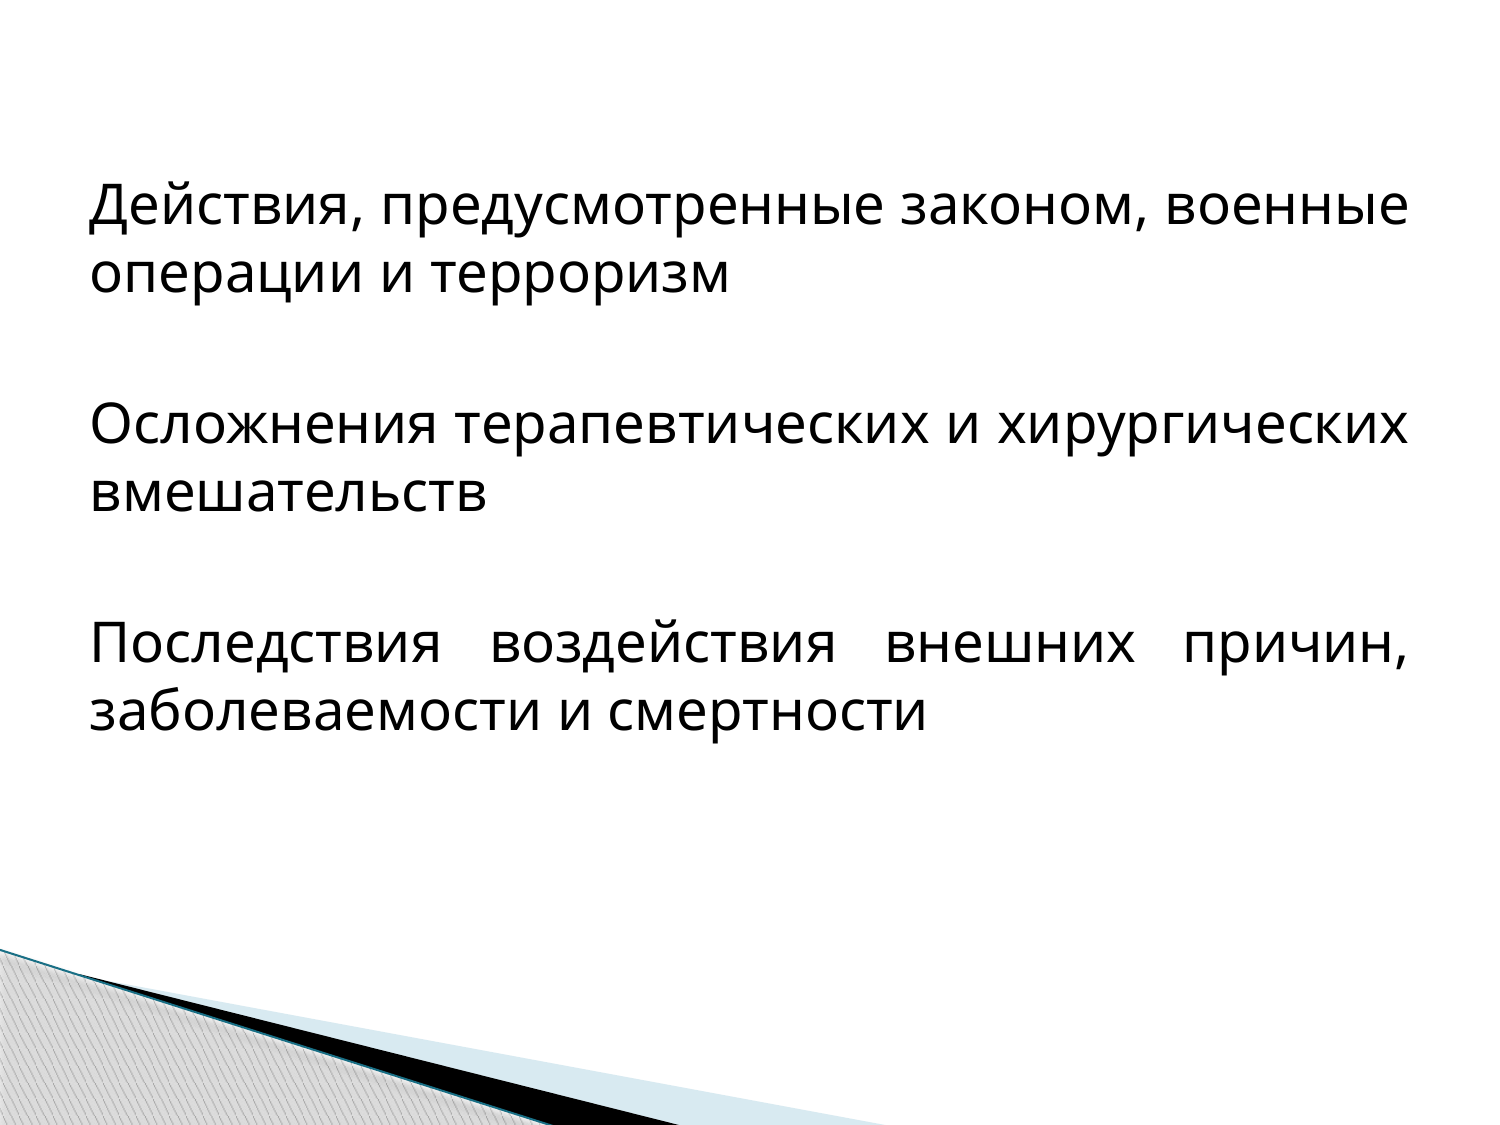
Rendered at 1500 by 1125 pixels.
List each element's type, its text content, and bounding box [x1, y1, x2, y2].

list Действия, предусмотренные законом, военные операции и терроризм Осложнения терапевтических и хирургических вмешательств Последствия воздействия внешних причин, заболеваемости и смертности [75, 160, 1425, 1005]
